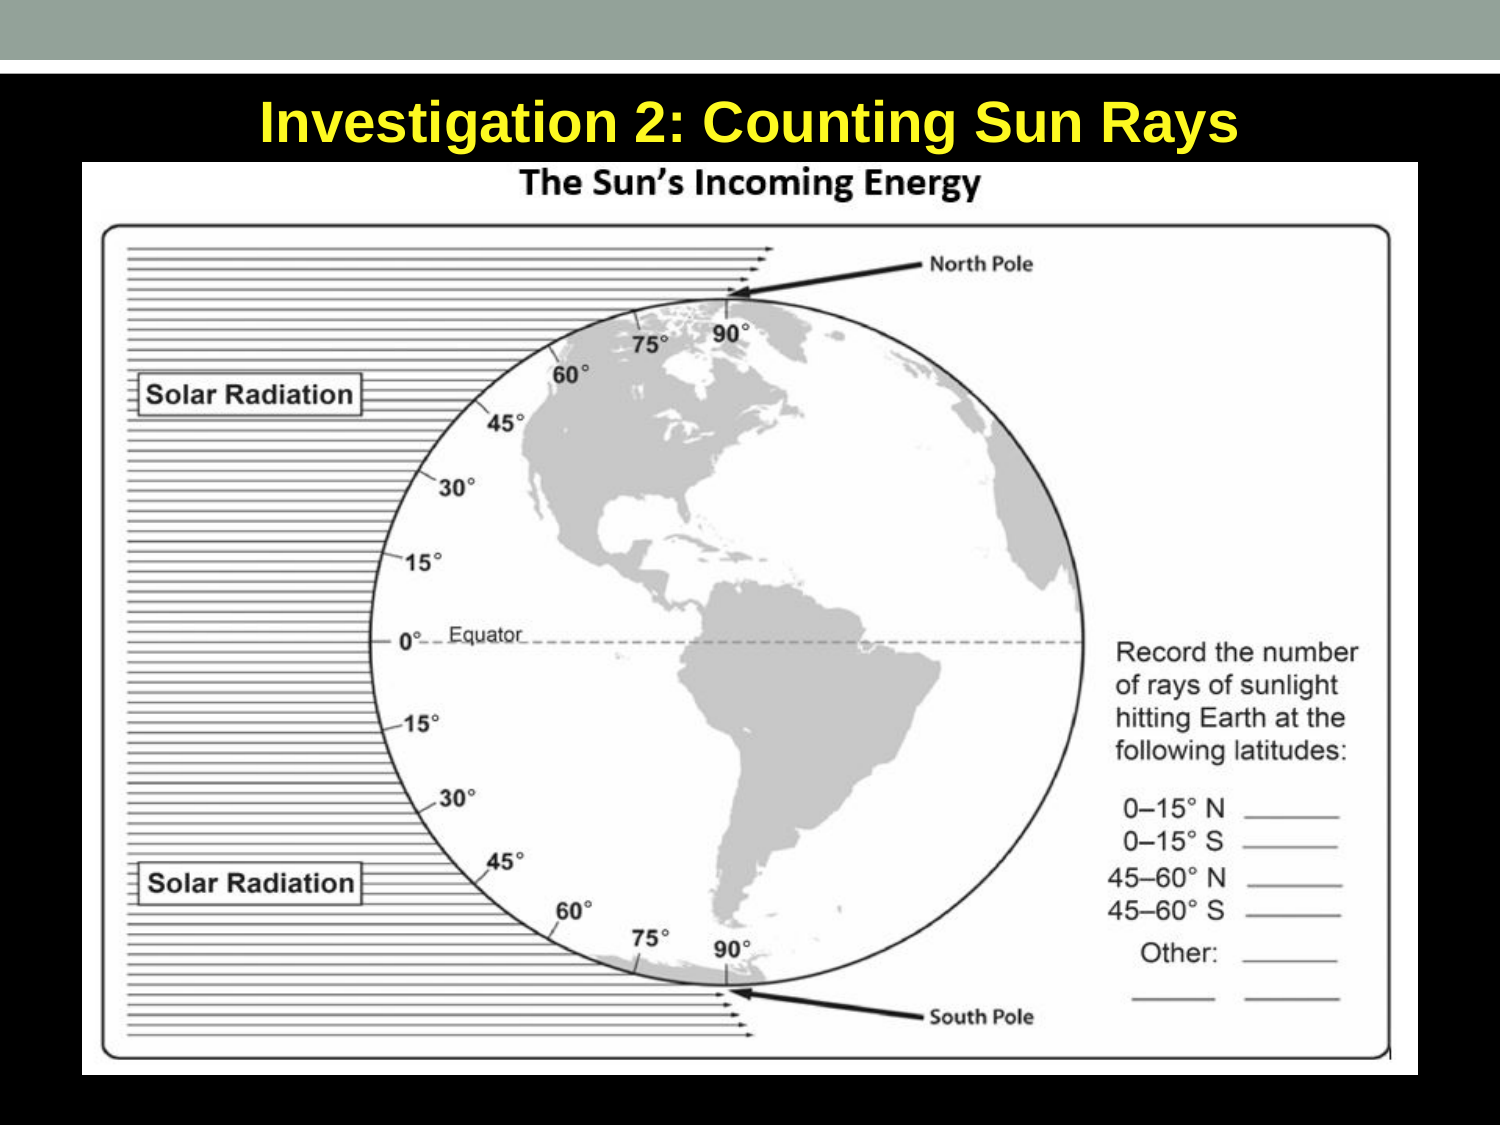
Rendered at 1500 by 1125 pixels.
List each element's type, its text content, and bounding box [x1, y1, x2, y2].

text_box Investigation 2: Counting Sun Rays [238, 76, 1261, 160]
picture [82, 162, 1418, 1076]
